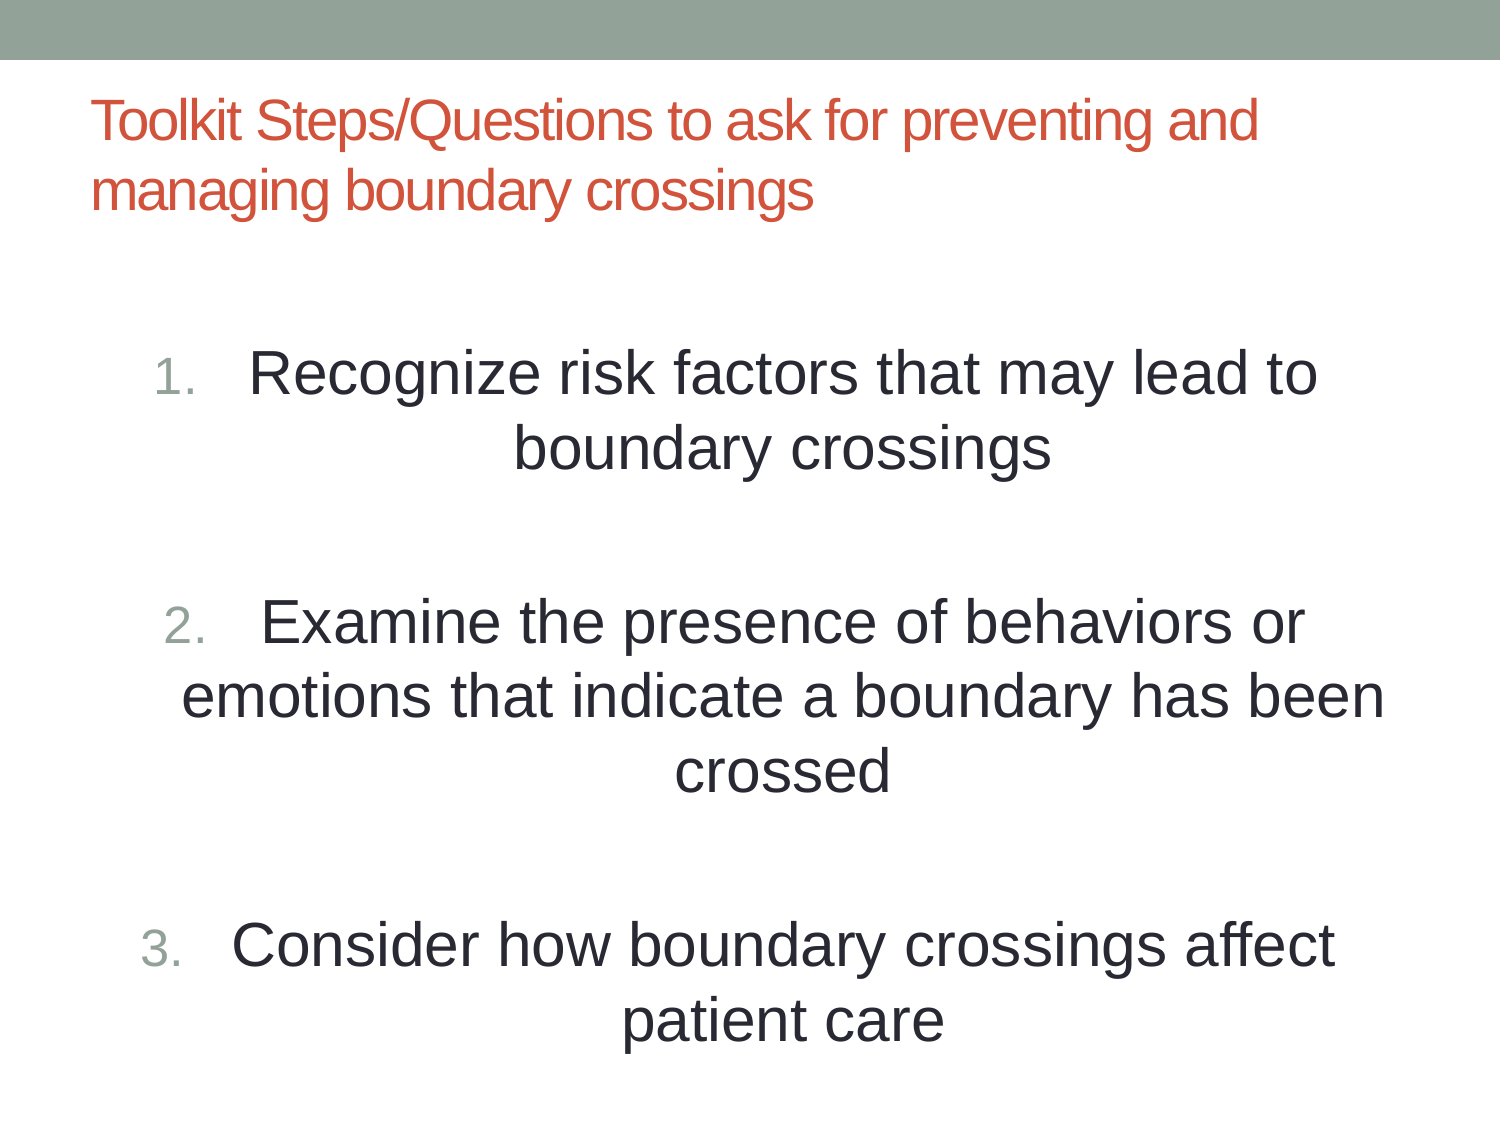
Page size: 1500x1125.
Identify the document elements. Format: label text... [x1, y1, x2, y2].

title Toolkit Steps/Questions to ask for preventing and managing boundary crossings [75, 54, 1425, 250]
list Recognize risk factors that may lead to boundary crossings Examine the presence of behaviors or emotions that indicate a boundary has been crossed Consider how boundary crossings affect patient care [75, 262, 1425, 1063]
